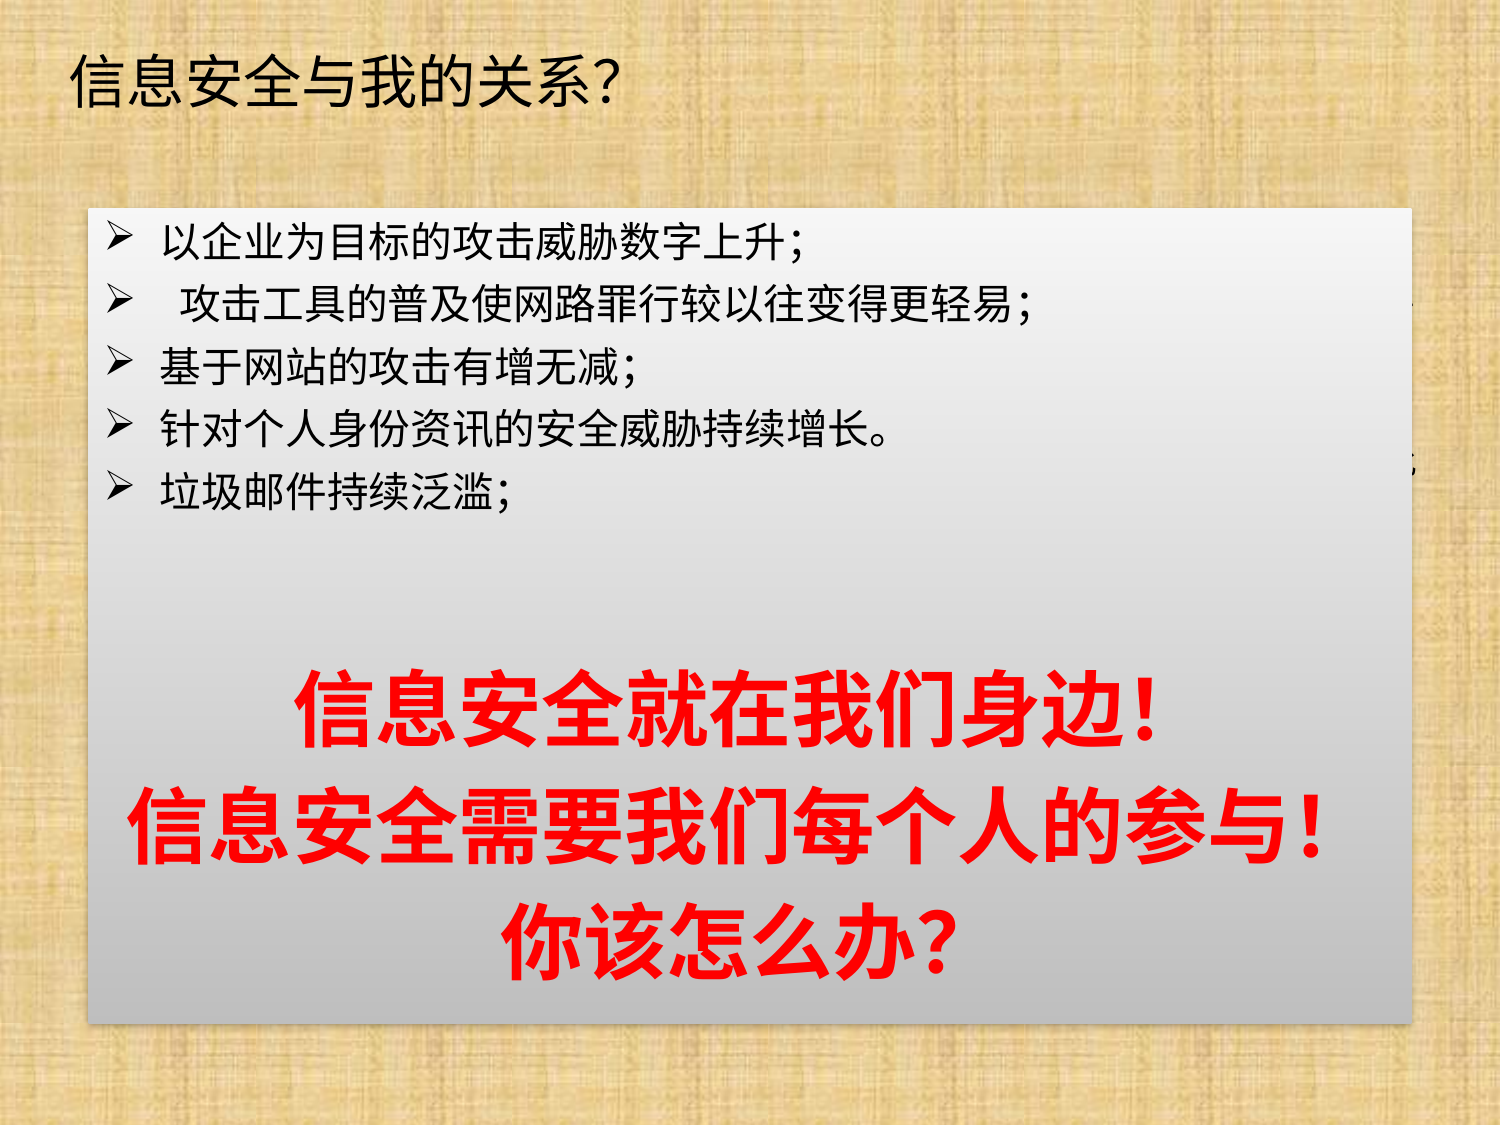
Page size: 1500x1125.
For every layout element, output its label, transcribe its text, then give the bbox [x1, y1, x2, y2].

text_box 以企业为目标的攻击威胁数字上升； 攻击工具的普及使网路罪行较以往变得更轻易； 基于网站的攻击有增无减； 针对个人身份资讯的安全威胁持续增长。 垃圾邮件持续泛滥； 信息安全就在我们身边！ 信息安全需要我们每个人的参与！ 你该怎么办？ [88, 208, 1412, 1024]
picture [0, 0, 1500, 1125]
list 某防病毒厂商2010年第一季度信息安全威胁报告： 在全球不同国家，共计发生327,598,028次恶意程序试图感染用户计算机的行为，同上一季度相比，总体增长26.8%； 网络罪犯所采取的攻击策略有所改变； 互联网上占统治的地位的恶意软件家族主要针对HTML代码或脚本，网络罪犯主要用此类家族的恶意软件感染合法网站； 共发现119,674,973个包含恶意程序的主机服务器。 同上季度相比，新发现和确认的漏洞数量增长了6.9%； 漏洞利用程序增长了21.3%。 几乎任何能够同计算机进行同步的设备都会被网络罪犯用来充当恶意软件的载体。 [74, 198, 1442, 811]
title 信息安全与我的关系？ [53, 27, 858, 134]
